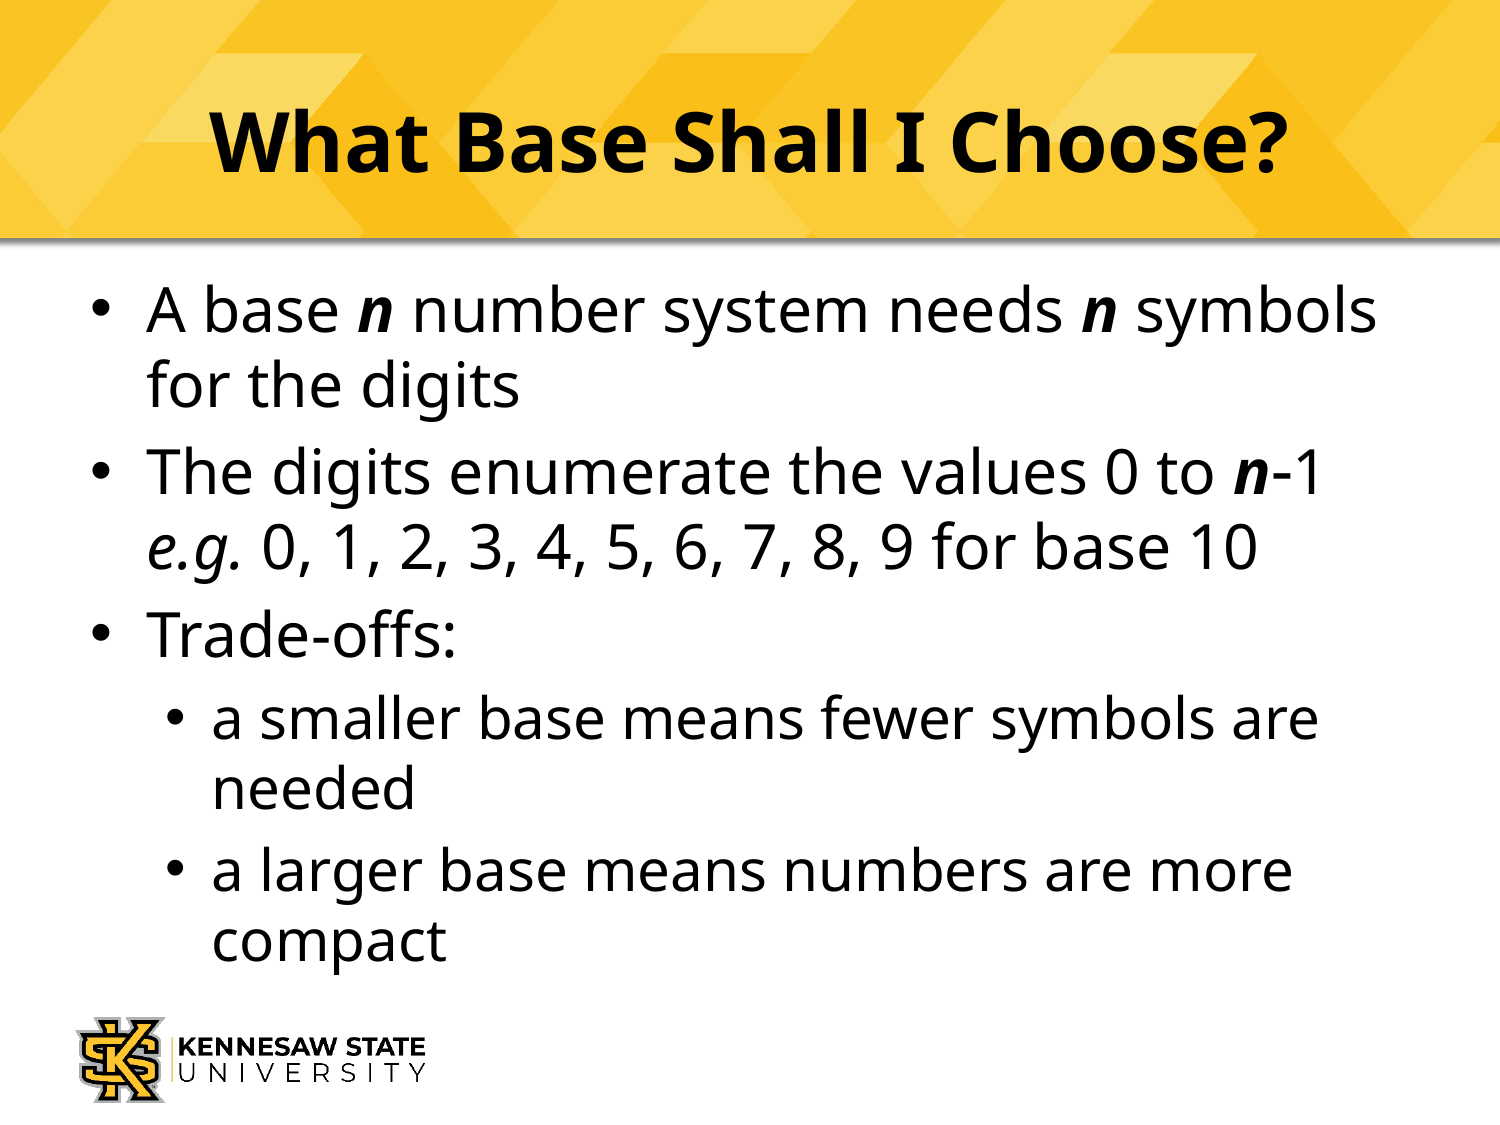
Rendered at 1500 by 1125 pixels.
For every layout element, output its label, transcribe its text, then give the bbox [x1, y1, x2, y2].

picture [75, 1017, 425, 1103]
title What Base Shall I Choose? [75, 45, 1425, 233]
picture [0, 0, 1500, 251]
list A base n number system needs n symbols for the digits The digits enumerate the values 0 to n1 e.g. 0, 1, 2, 3, 4, 5, 6, 7, 8, 9 for base 10 Trade-offs: a smaller base means fewer symbols are needed a larger base means numbers are more compact [75, 262, 1447, 1005]
